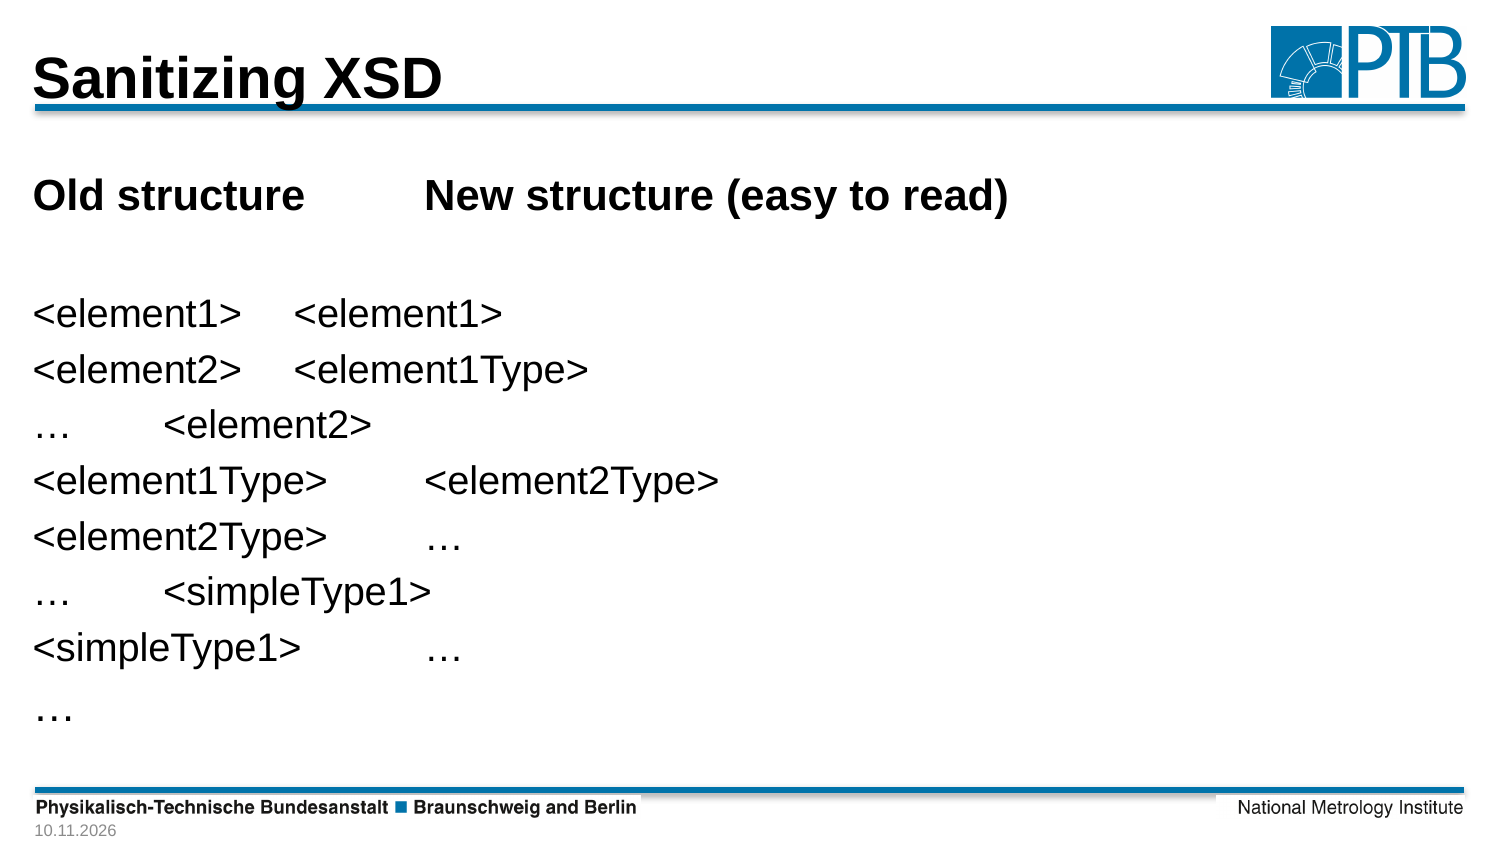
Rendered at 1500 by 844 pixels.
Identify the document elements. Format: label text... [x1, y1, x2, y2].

picture [1459, 80, 1467, 98]
picture [33, 795, 641, 815]
picture [1216, 795, 1465, 819]
picture [1459, 26, 1467, 75]
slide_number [19, 815, 669, 844]
list Old structure New structure (easy to read) <element1> <element1> <element2> <element1Type> … <element2> <element1Type> <element2Type> <element2Type> … … <simpleType1> <simpleType1> … … [17, 159, 1459, 780]
title Sanitizing XSD [17, 26, 1459, 123]
